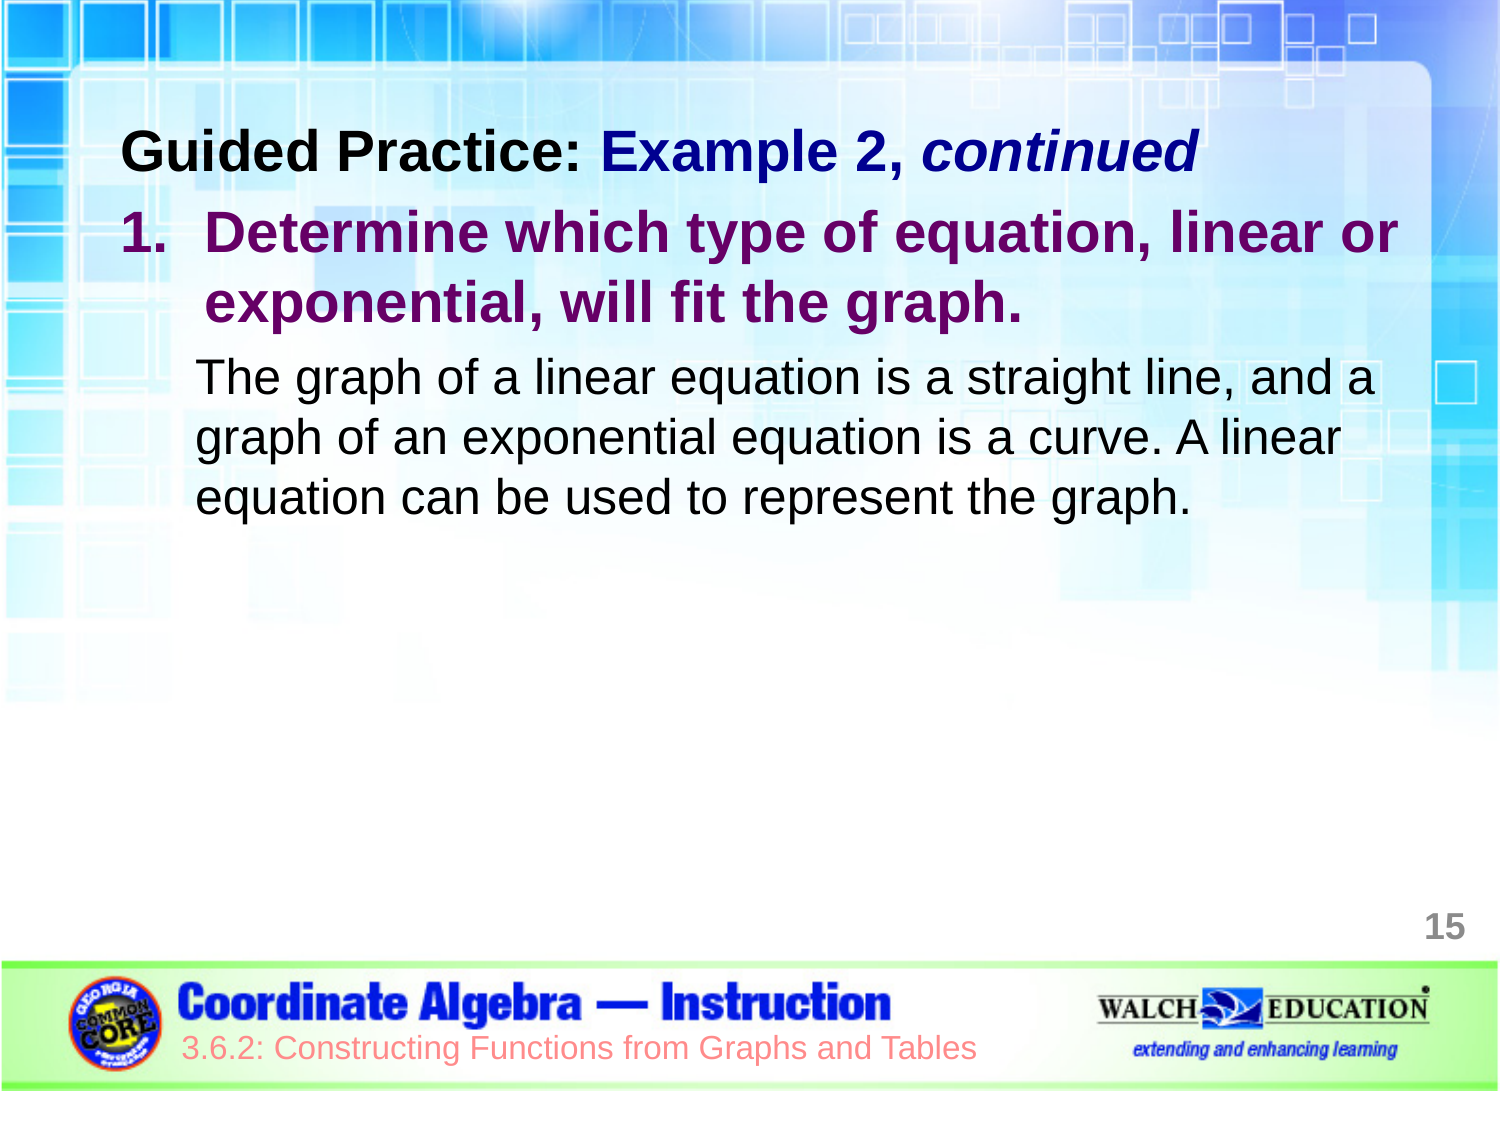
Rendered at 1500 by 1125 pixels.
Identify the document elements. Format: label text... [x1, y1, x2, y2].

picture [1, 0, 1500, 1091]
subtitle Guided Practice: Example 2, continued Determine which type of equation, linear or exponential, will fit the graph. The graph of a linear equation is a straight line, and a graph of an exponential equation is a curve. A linear equation can be used to represent the graph. [105, 105, 1423, 925]
footer 3.6.2: Constructing Functions from Graphs and Tables [166, 1024, 1080, 1069]
slide_number 15 [1361, 901, 1481, 949]
